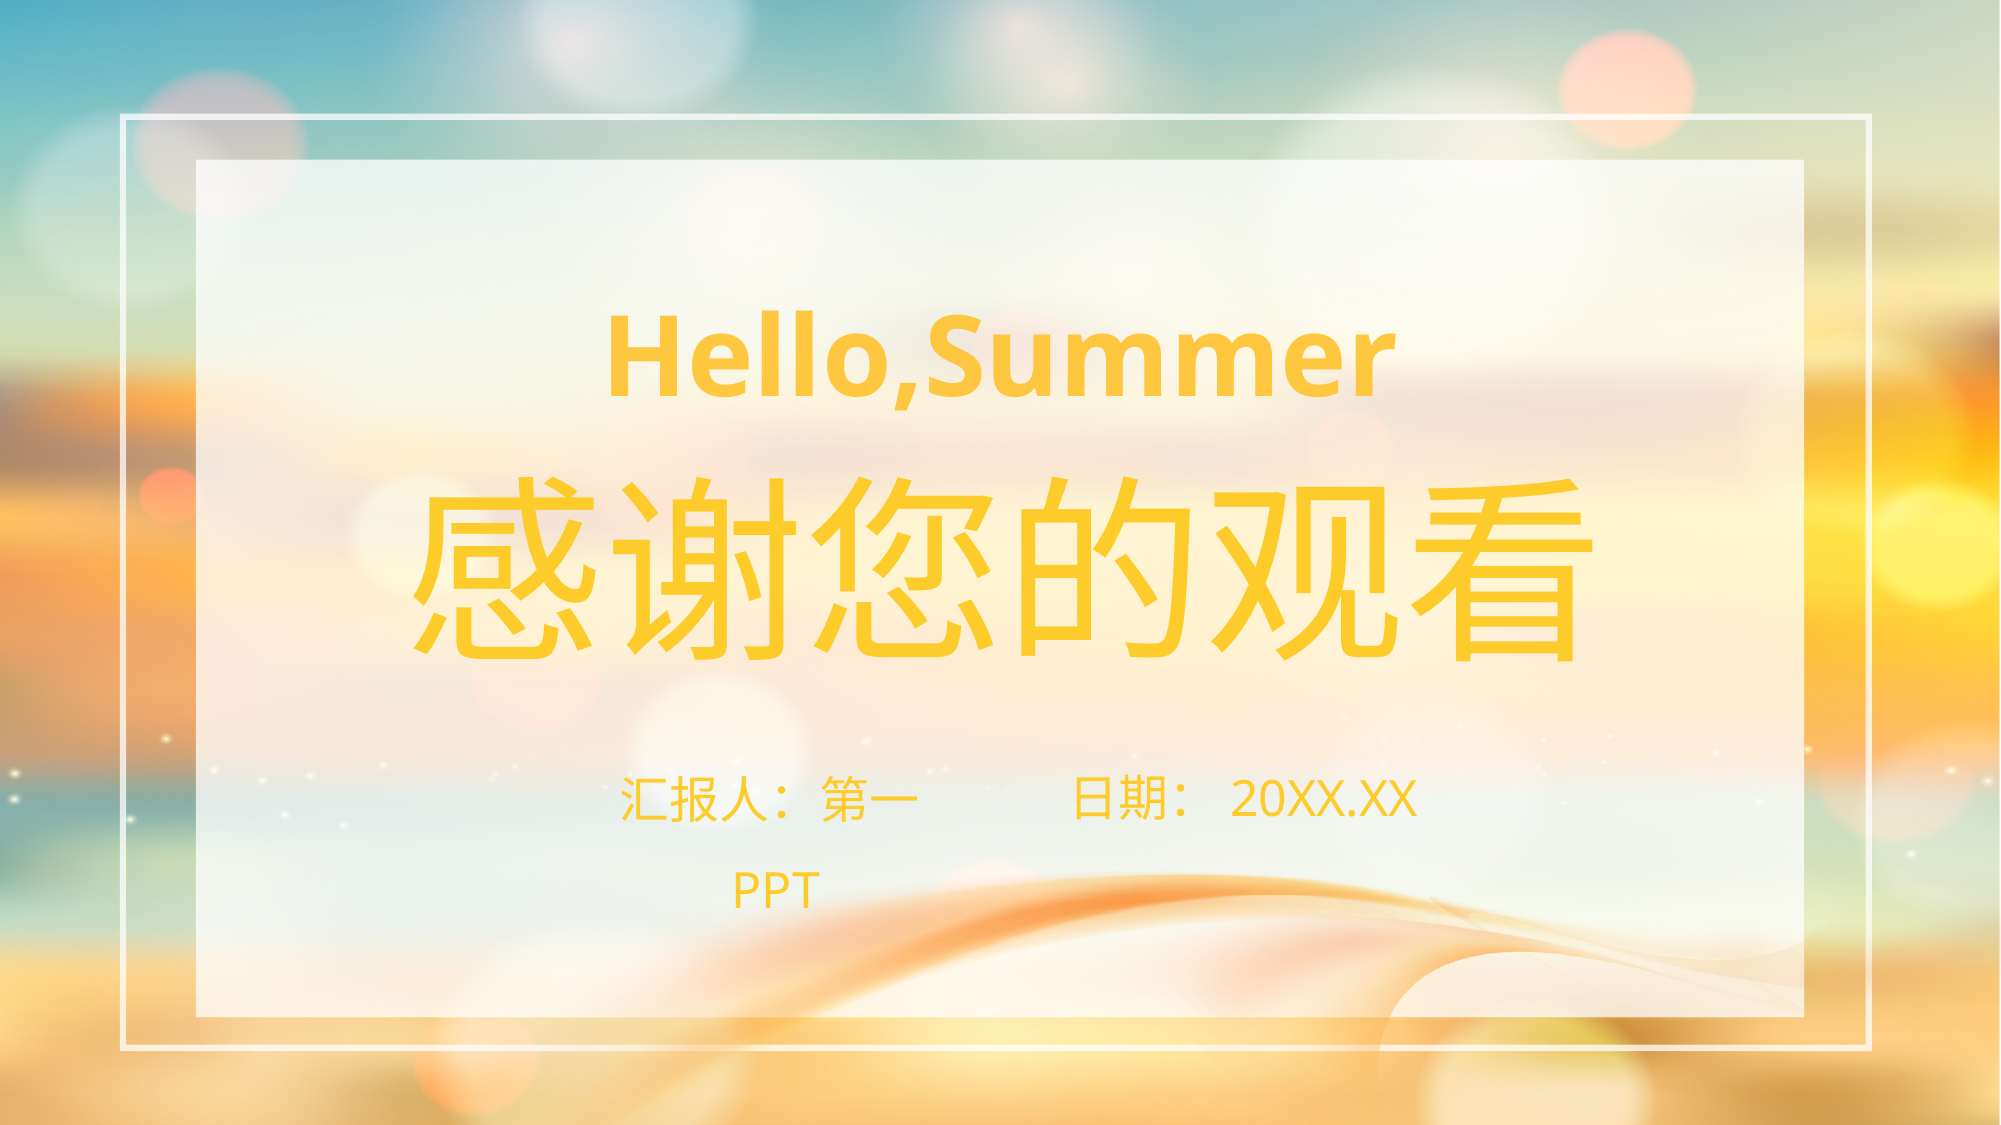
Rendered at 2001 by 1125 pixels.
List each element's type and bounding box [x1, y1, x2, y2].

text_box [122, 116, 1869, 1048]
picture [0, 0, 2001, 1125]
